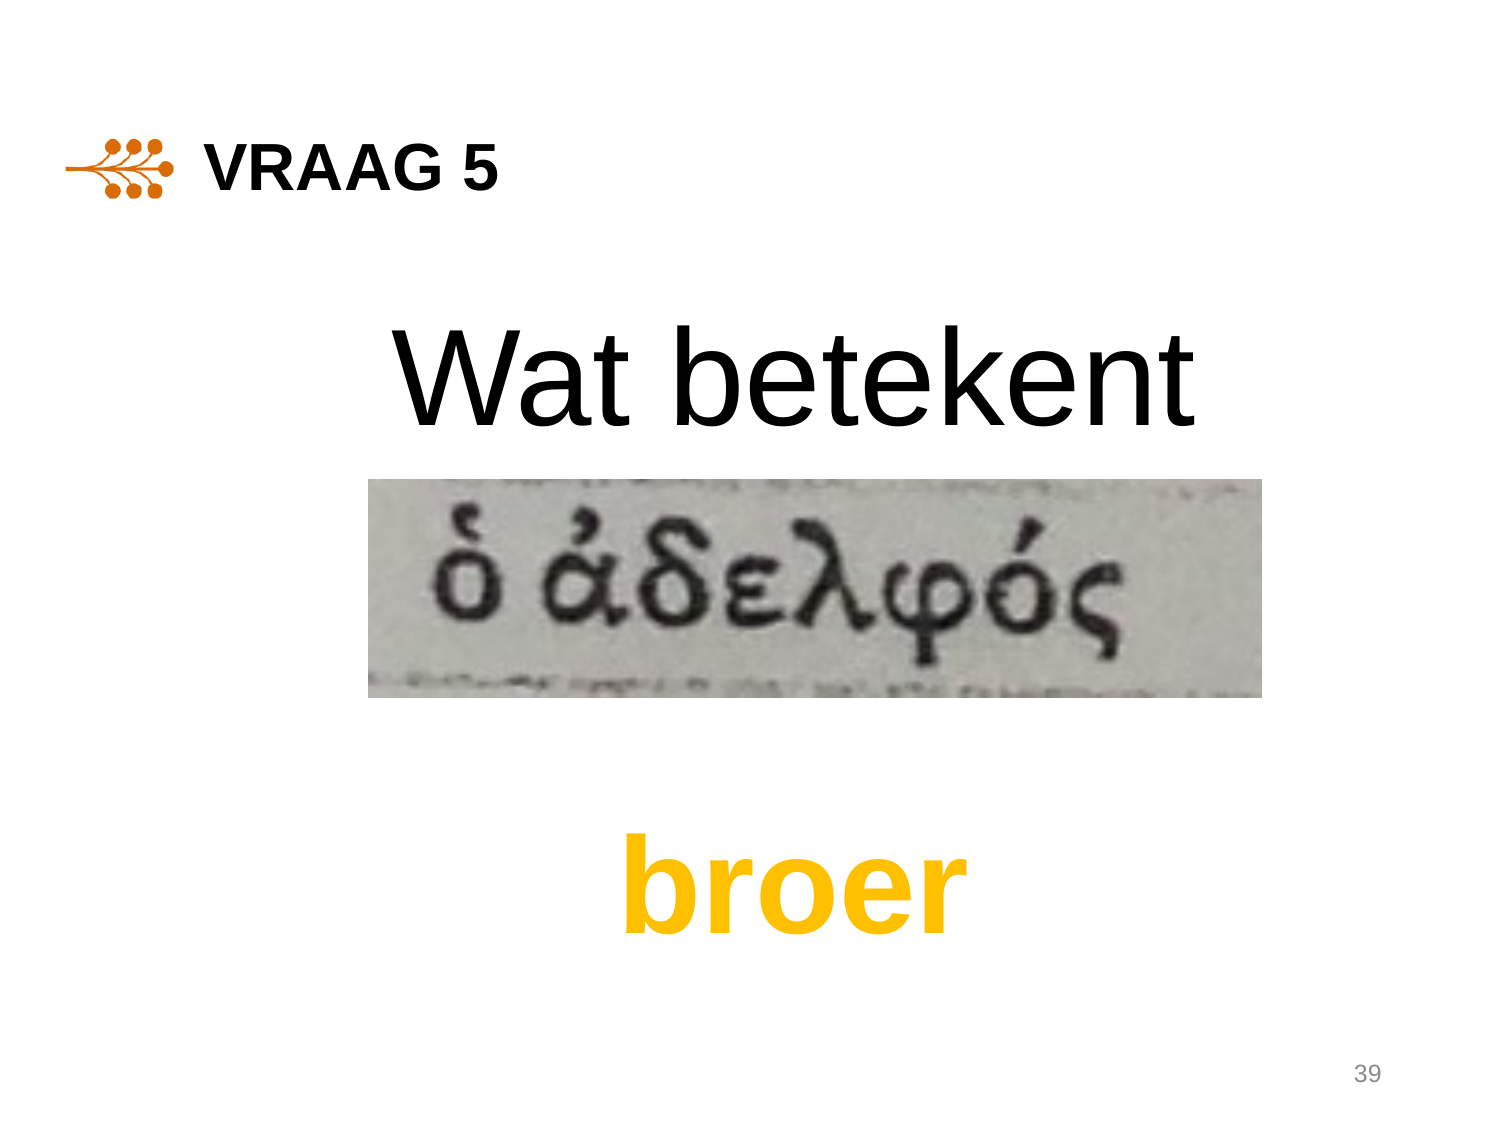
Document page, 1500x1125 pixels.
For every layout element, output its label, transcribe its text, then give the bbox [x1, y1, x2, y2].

list Wat betekent broer [190, 299, 1397, 1014]
slide_number 39 [1059, 1042, 1397, 1103]
picture [65, 138, 174, 199]
title Vraag 5 [188, 59, 1397, 278]
picture [368, 479, 1262, 699]
